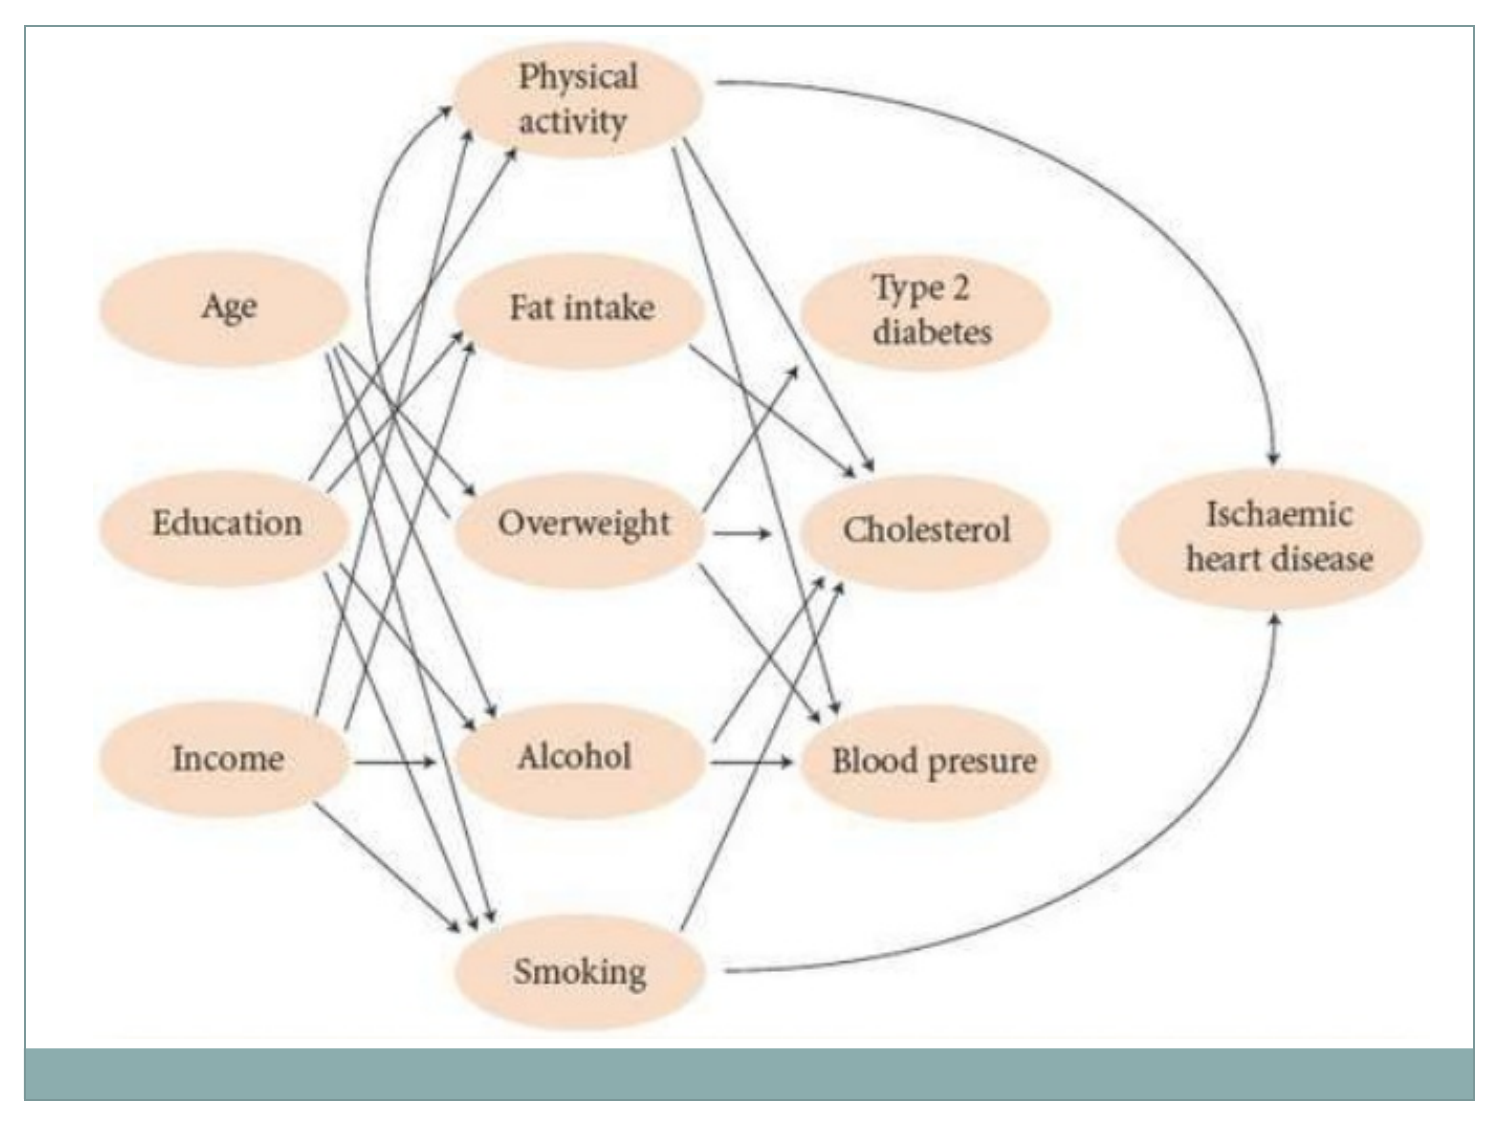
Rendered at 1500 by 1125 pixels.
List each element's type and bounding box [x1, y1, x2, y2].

picture [93, 34, 1430, 1039]
